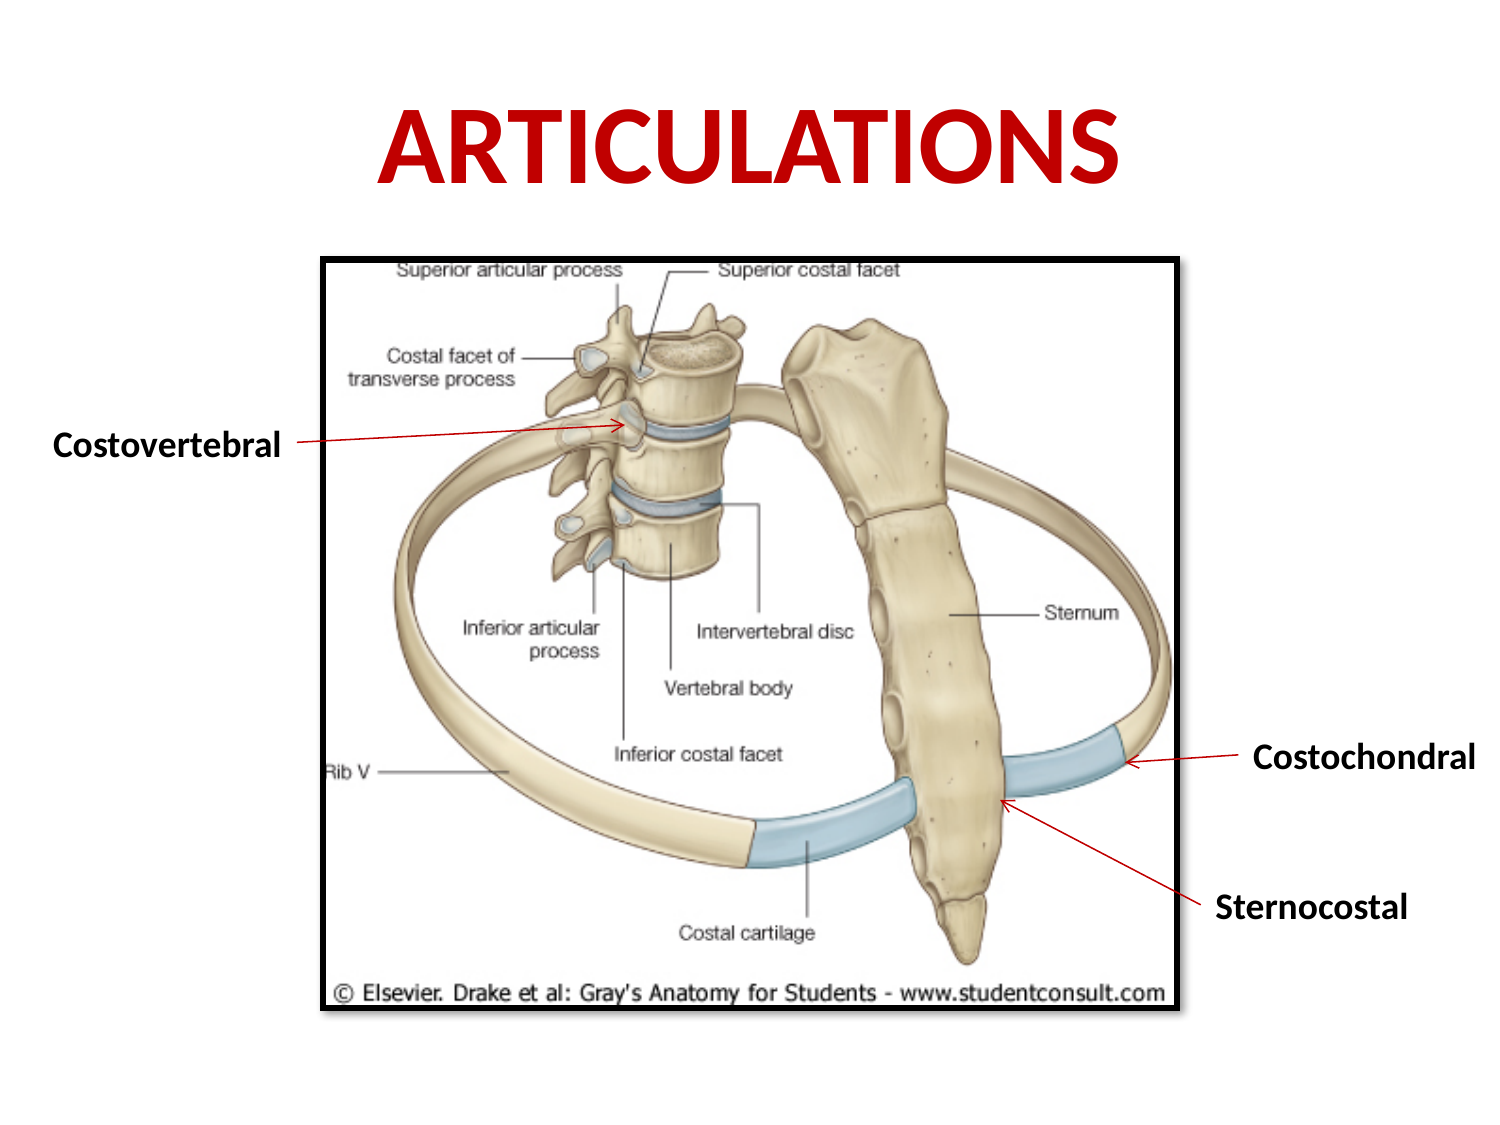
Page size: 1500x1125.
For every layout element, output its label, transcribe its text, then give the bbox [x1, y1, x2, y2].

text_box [1124, 754, 1238, 763]
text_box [297, 424, 626, 444]
text_box Sternocostal [1200, 874, 1424, 935]
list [325, 262, 1175, 1006]
title ARTICULATIONS [75, 45, 1425, 233]
text_box Costovertebral [38, 412, 297, 473]
text_box Costochondral [1238, 724, 1492, 785]
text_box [999, 799, 1201, 906]
